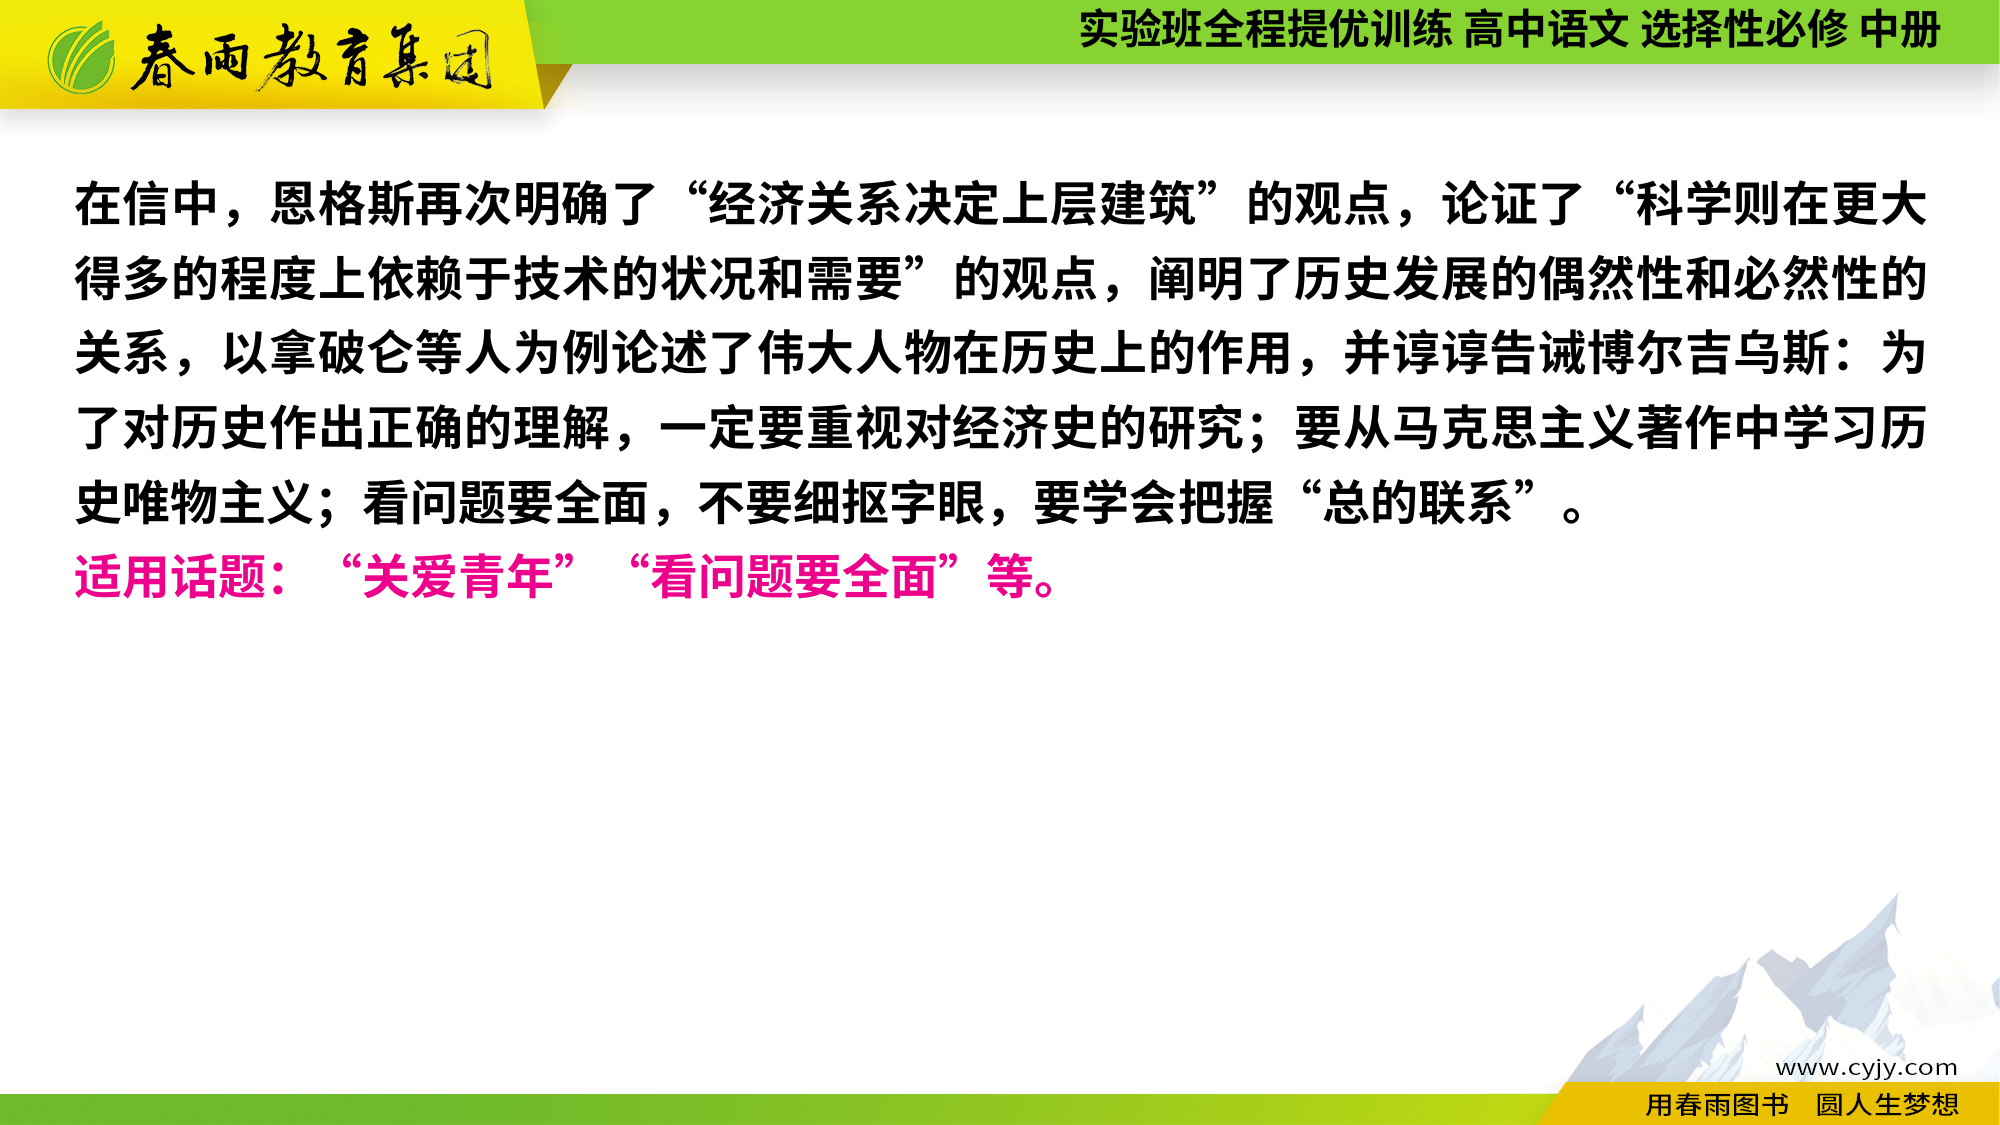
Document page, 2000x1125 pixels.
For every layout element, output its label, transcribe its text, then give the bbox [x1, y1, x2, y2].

list 在信中，恩格斯再次明确了“经济关系决定上层建筑”的观点，论证了“科学则在更大得多的程度上依赖于技术的状况和需要”的观点，阐明了历史发展的偶然性和必然性的关系，以拿破仑等人为例论述了伟大人物在历史上的作用，并谆谆告诫博尔吉乌斯：为了对历史作出正确的理解，一定要重视对经济史的研究；要从马克思主义著作中学习历史唯物主义；看问题要全面，不要细抠字眼，要学会把握“总的联系”。 适用话题：“关爱青年”“看问题要全面”等。 [59, 149, 1944, 618]
picture [0, 0, 2000, 1125]
